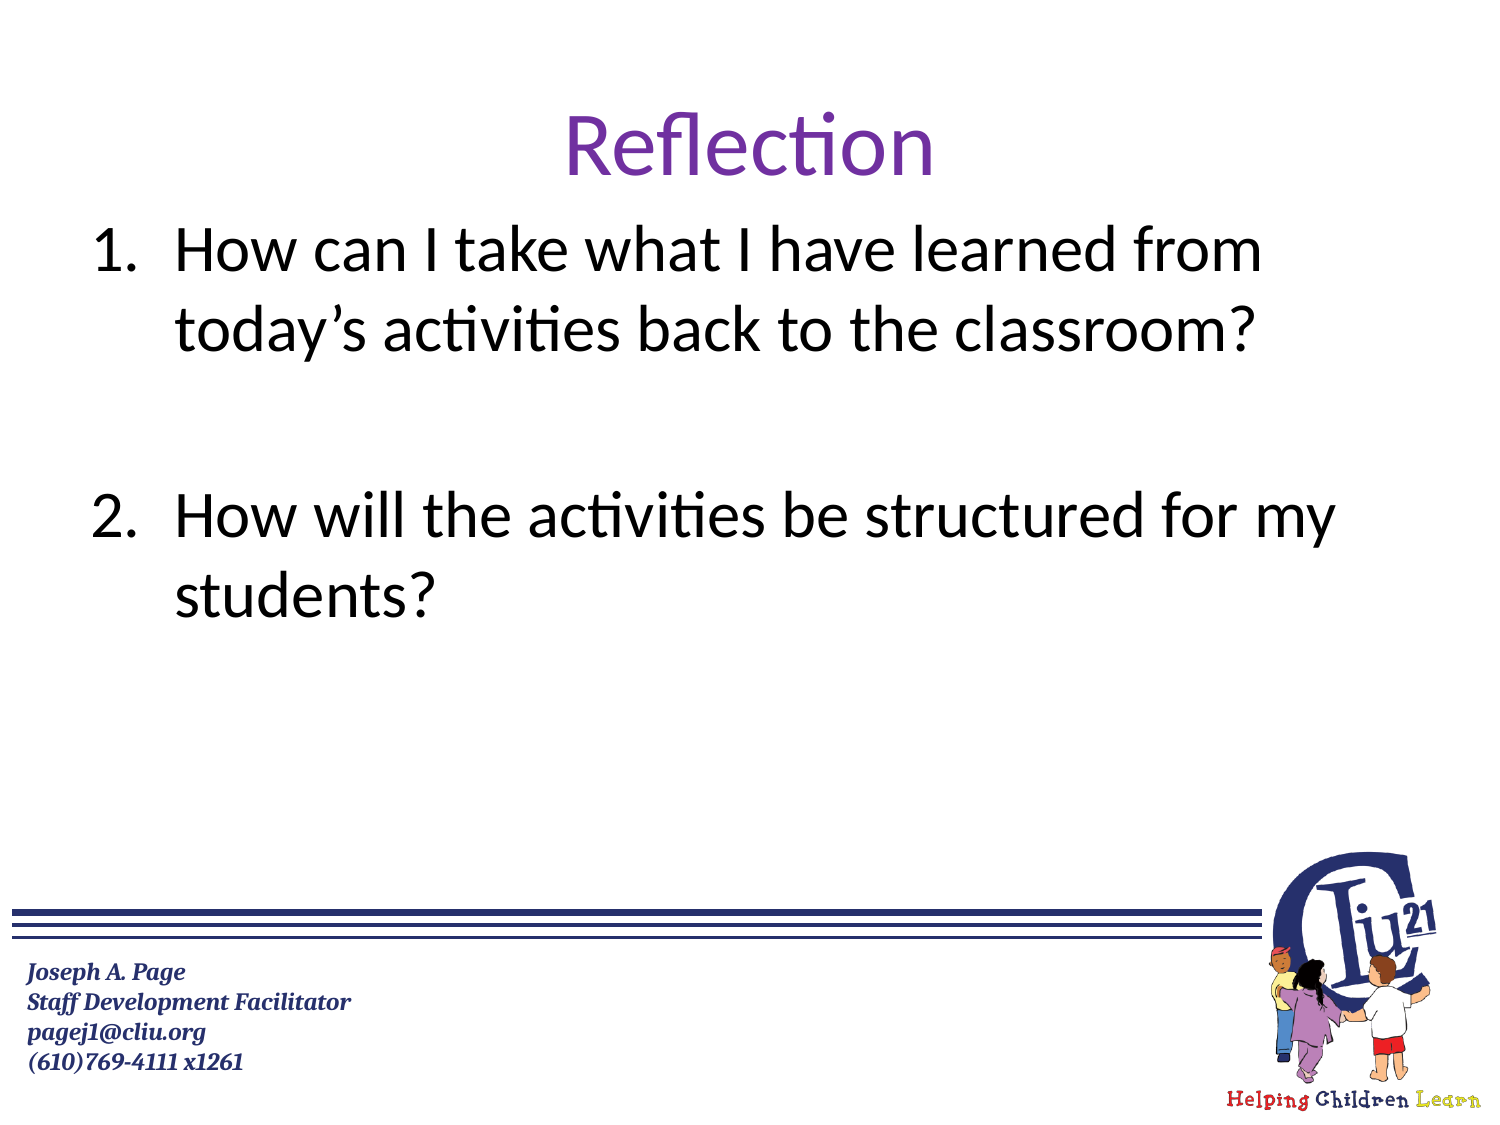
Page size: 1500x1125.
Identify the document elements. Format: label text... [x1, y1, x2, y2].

list How can I take what I have learned from today’s activities back to the classroom? How will the activities be structured for my students? [75, 197, 1425, 909]
picture [1208, 837, 1500, 1121]
title Reflection [75, 45, 1425, 197]
text_box Joseph A. Page Staff Development Facilitator pagej1@cliu.org (610)769-4111 x1261 [12, 947, 579, 1083]
